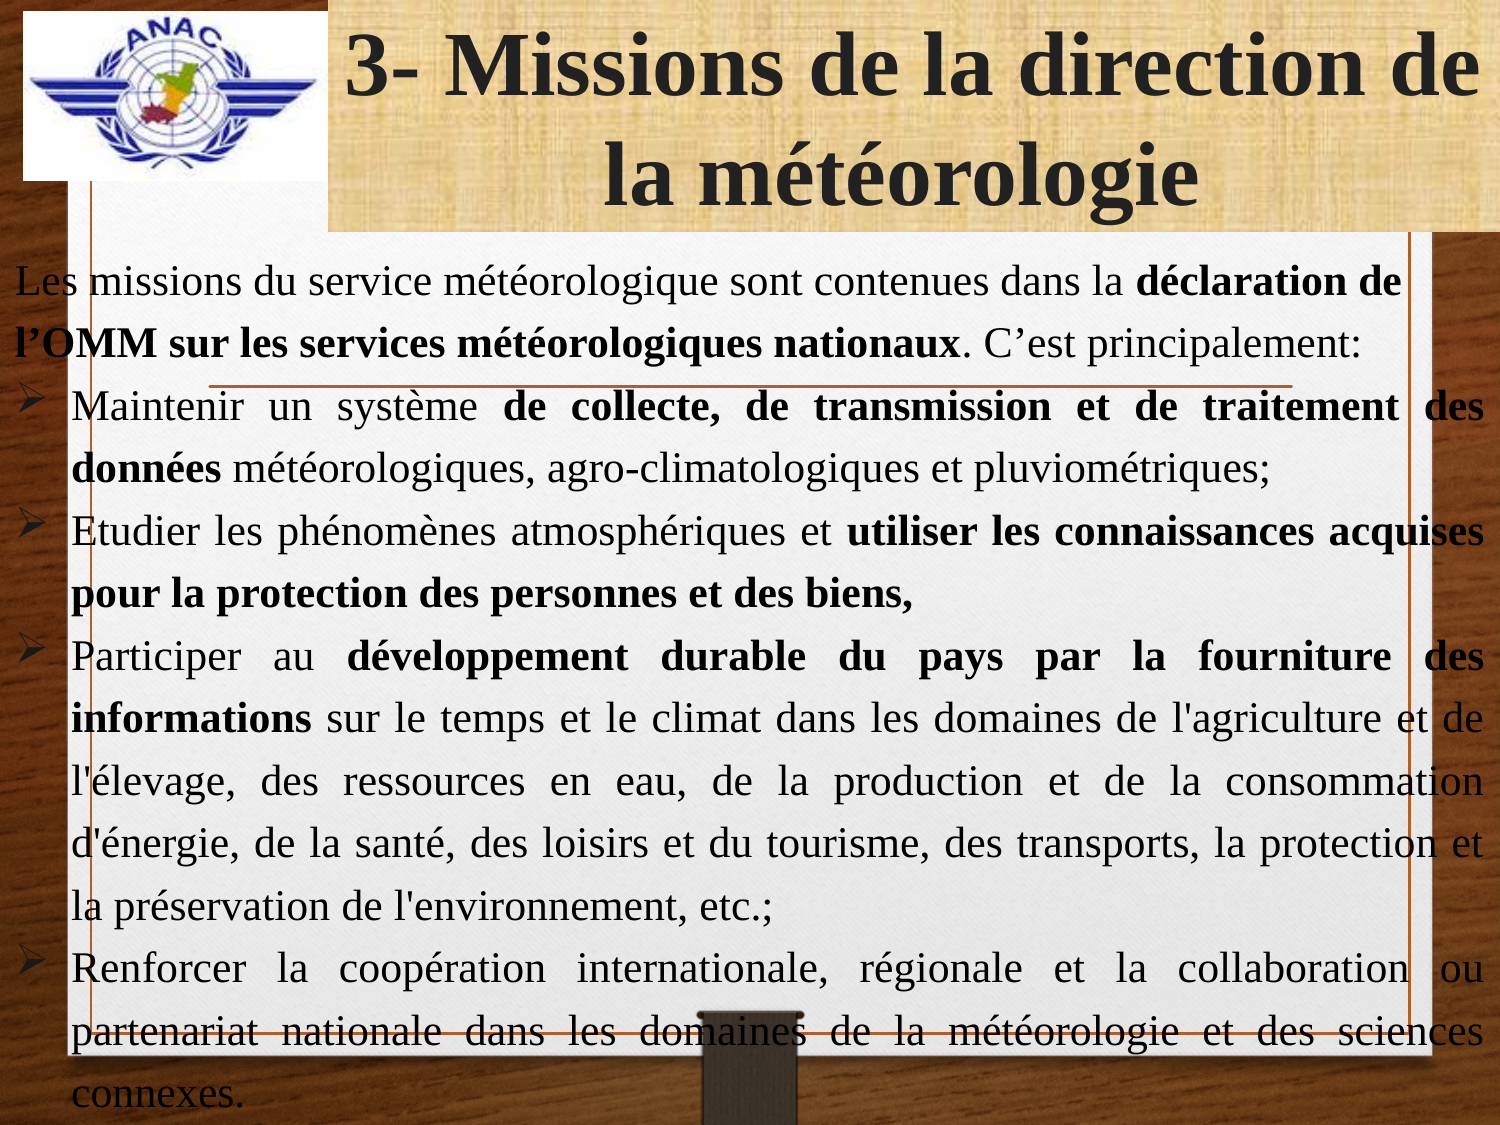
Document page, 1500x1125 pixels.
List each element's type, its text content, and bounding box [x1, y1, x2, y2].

picture [0, 0, 1408, 234]
text_box Les missions du service météorologique sont contenues dans la déclaration de l’OMM sur les services météorologiques nationaux. C’est principalement: Maintenir un système de collecte, de transmission et de traitement des données météorologiques, agro-climatologiques et pluviométriques; Etudier les phénomènes atmosphériques et utiliser les connaissances acquises pour la protection des personnes et des biens, Participer au développement durable du pays par la fourniture des informations sur le temps et le climat dans les domaines de l'agriculture et de l'élevage, des ressources en eau, de la production et de la consommation d'énergie, de la santé, des loisirs et du tourisme, des transports, la protection et la préservation de l'environnement, etc.; Renforcer la coopération internationale, régionale et la collaboration ou partenariat nationale dans les domaines de la météorologie et des sciences connexes. [0, 234, 1500, 1124]
text_box 3- Missions de la direction de la météorologie [327, 0, 1500, 233]
